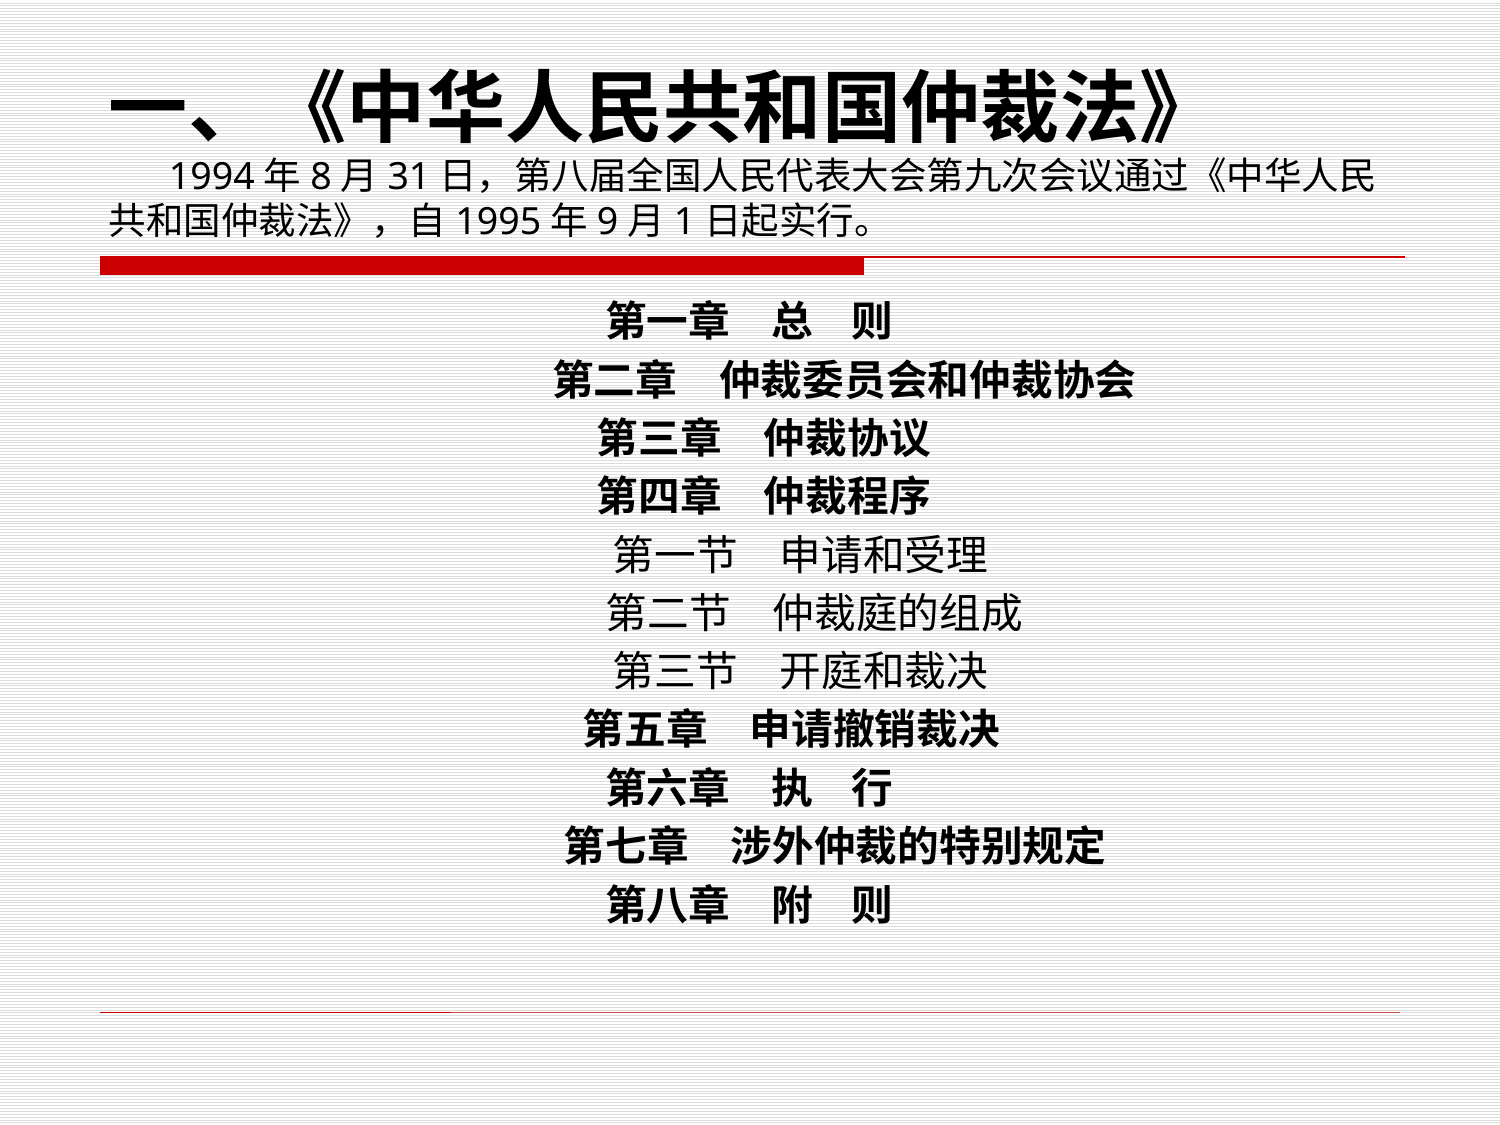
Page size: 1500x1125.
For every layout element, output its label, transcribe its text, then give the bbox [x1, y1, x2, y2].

list 第一章 总 则 第二章 仲裁委员会和仲裁协会 第三章 仲裁协议 第四章 仲裁程序 第一节 申请和受理 第二节 仲裁庭的组成 第三节 开庭和裁决 第五章 申请撤销裁决 第六章 执 行 第七章 涉外仲裁的特别规定 第八章 附 则 [92, 287, 1406, 988]
title 一、《中华人民共和国仲裁法》 1994年8月31日，第八届全国人民代表大会第九次会议通过《中华人民共和国仲裁法》，自1995年9月1日起实行。 [93, 49, 1407, 250]
